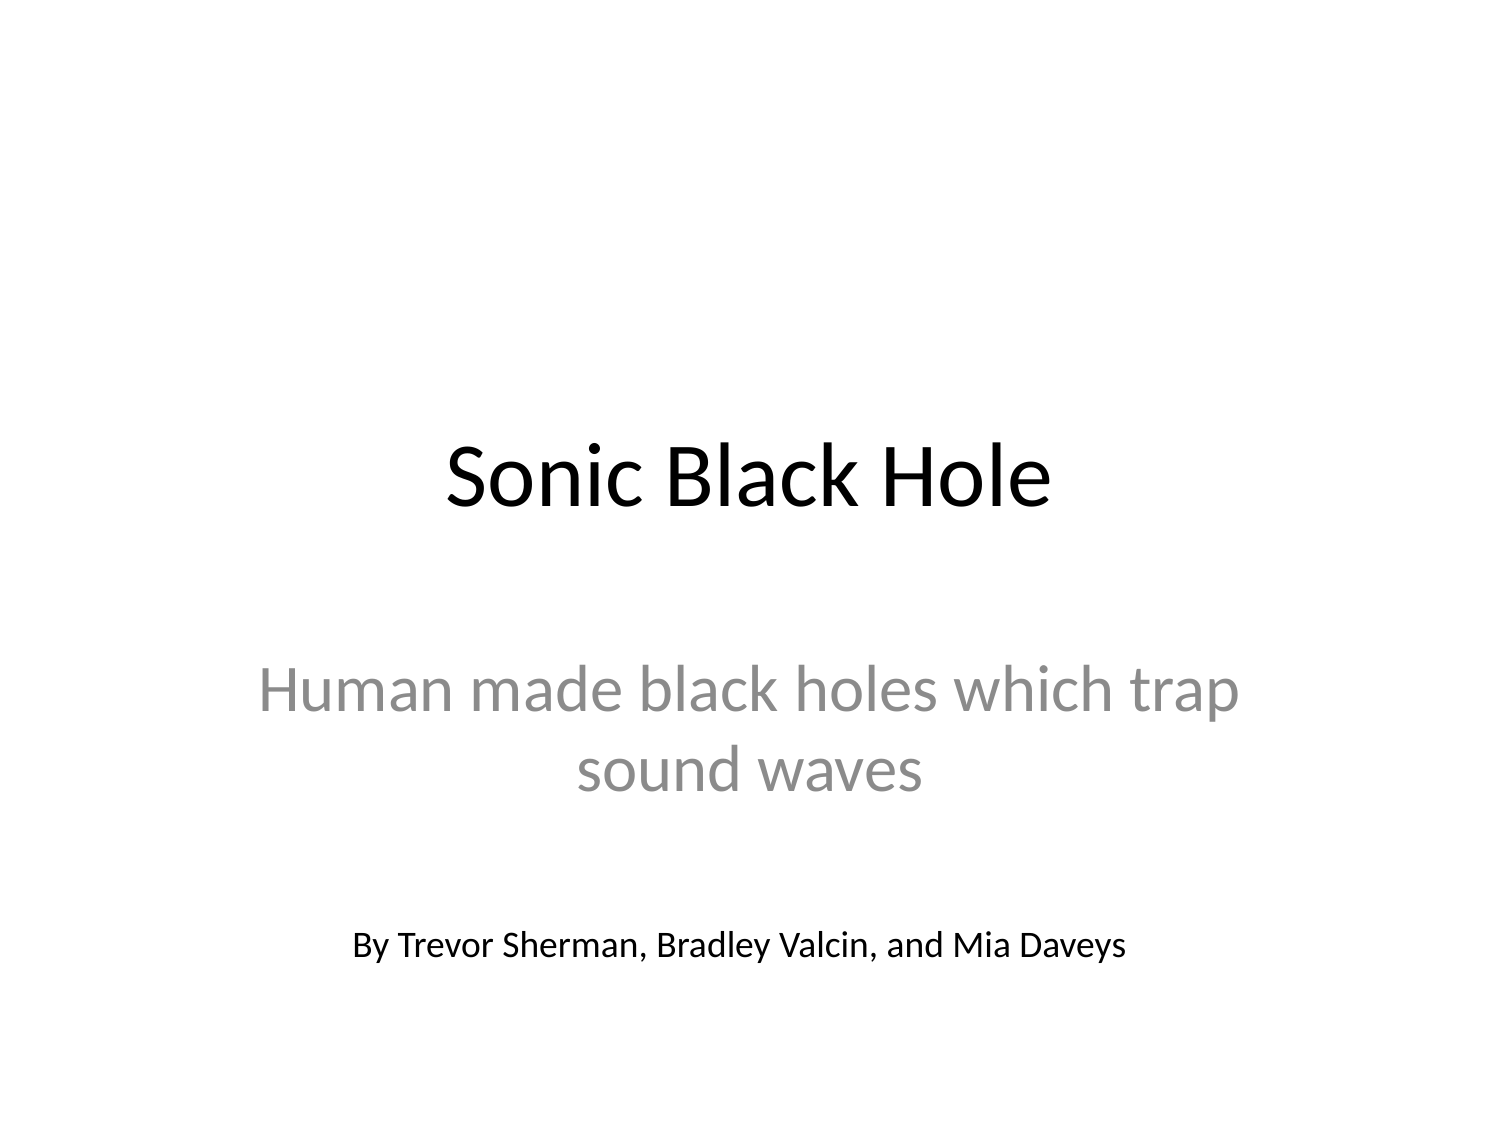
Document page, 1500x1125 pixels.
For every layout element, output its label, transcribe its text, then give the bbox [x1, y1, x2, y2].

subtitle Human made black holes which trap sound waves [225, 637, 1275, 925]
title Sonic Black Hole [112, 349, 1388, 591]
text_box By Trevor Sherman, Bradley Valcin, and Mia Daveys [337, 912, 1213, 973]
